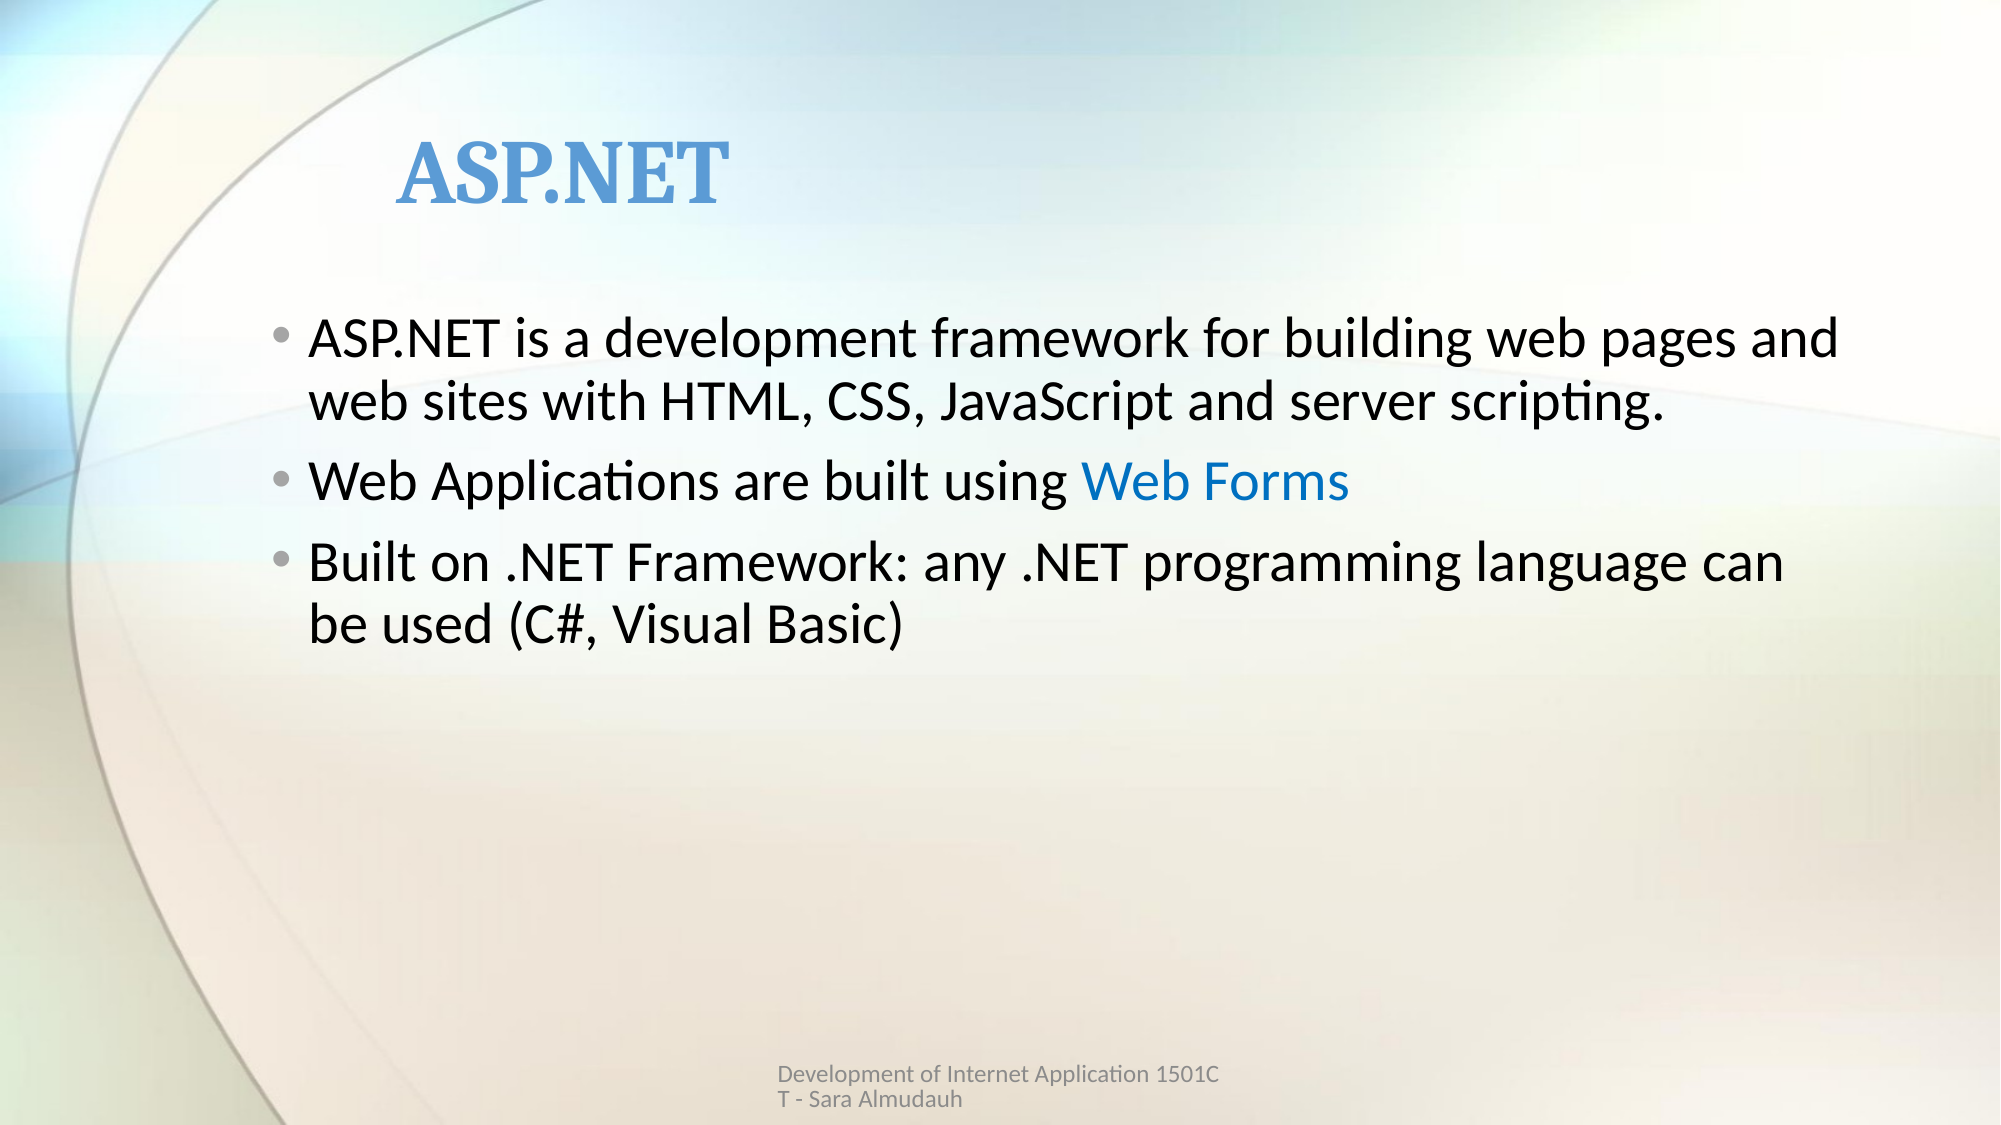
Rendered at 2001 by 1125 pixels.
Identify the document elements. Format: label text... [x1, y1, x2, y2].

title ASP.NET [381, 57, 1863, 276]
footer Development of Internet Application 1501CT - Sara Almudauh [762, 1042, 1238, 1103]
picture [0, 0, 2001, 1125]
list ASP.NET is a development framework for building web pages and web sites with HTML, CSS, JavaScript and server scripting. Web Applications are built using Web Forms Built on .NET Framework: any .NET programming language can be used (C#, Visual Basic) [256, 299, 1863, 1014]
